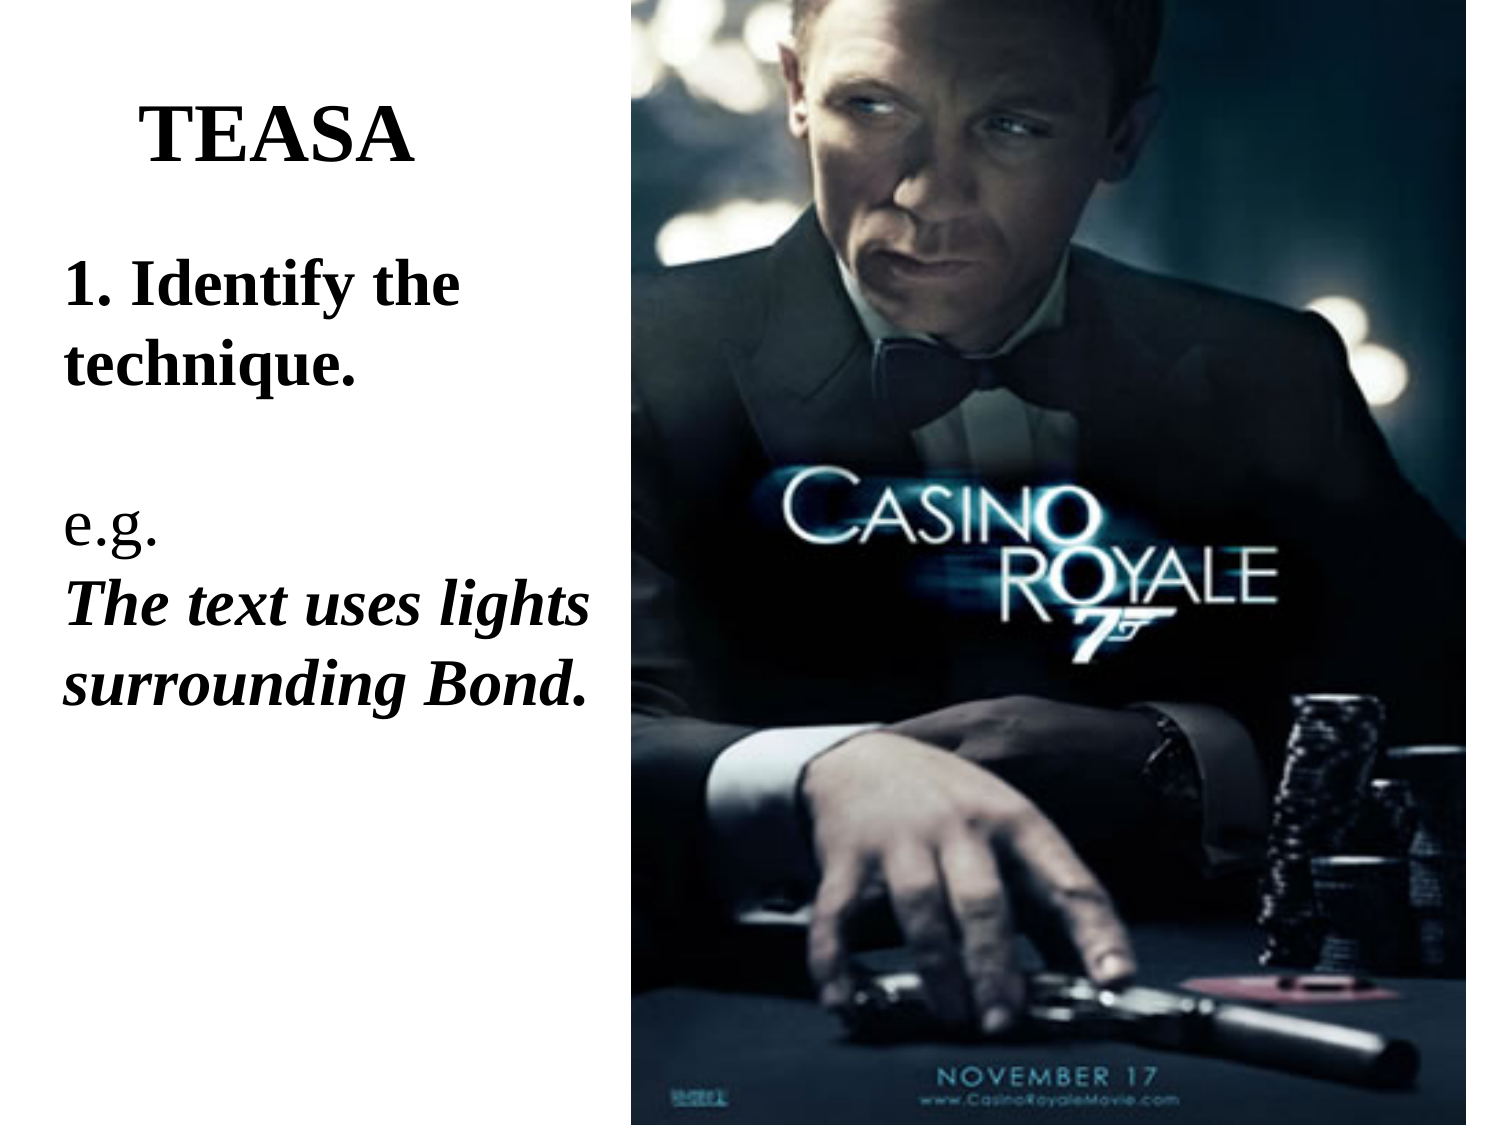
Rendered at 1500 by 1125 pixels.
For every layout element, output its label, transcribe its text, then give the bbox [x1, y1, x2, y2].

picture [631, 0, 1466, 1125]
text_box 1. Identify the technique. e.g. The text uses lights surrounding Bond. [48, 231, 626, 727]
text_box TEASA [123, 70, 498, 246]
